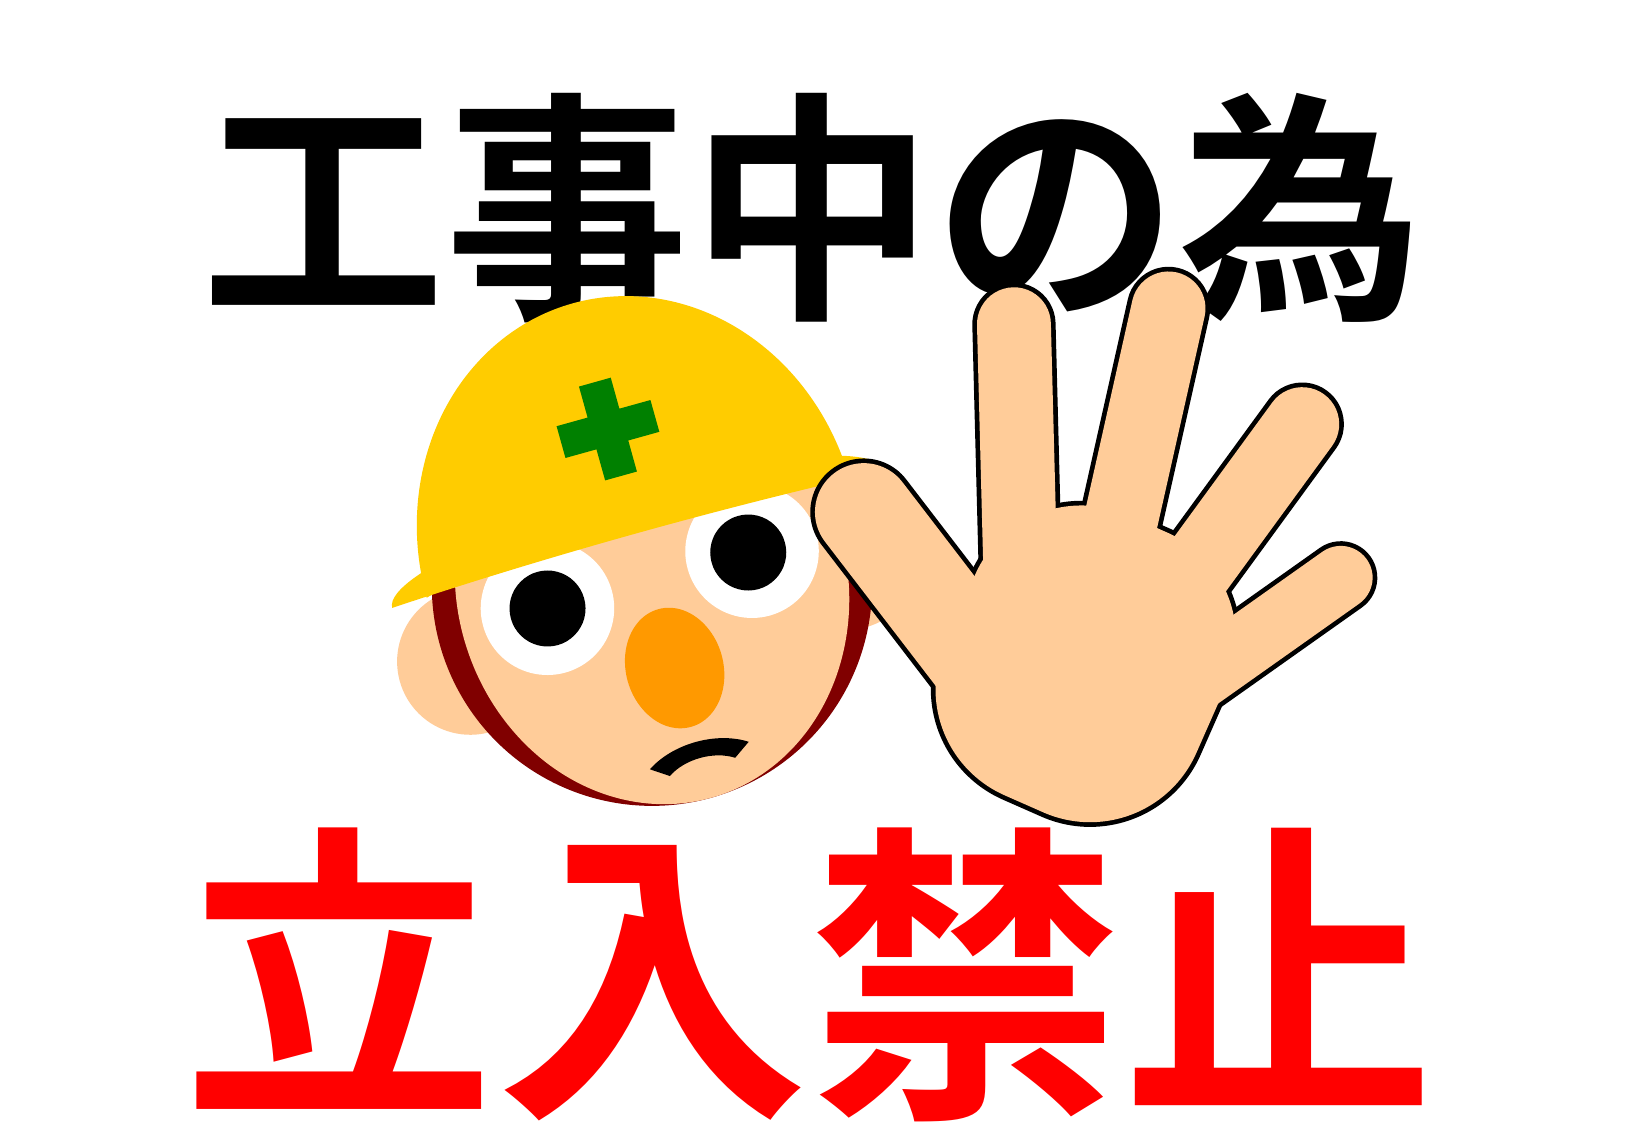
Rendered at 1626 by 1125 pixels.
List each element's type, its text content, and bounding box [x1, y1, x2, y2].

text_box 工事中の為 [0, 48, 1625, 357]
text_box 立入禁止 [0, 773, 1622, 1125]
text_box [786, 262, 1402, 817]
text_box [378, 292, 917, 847]
